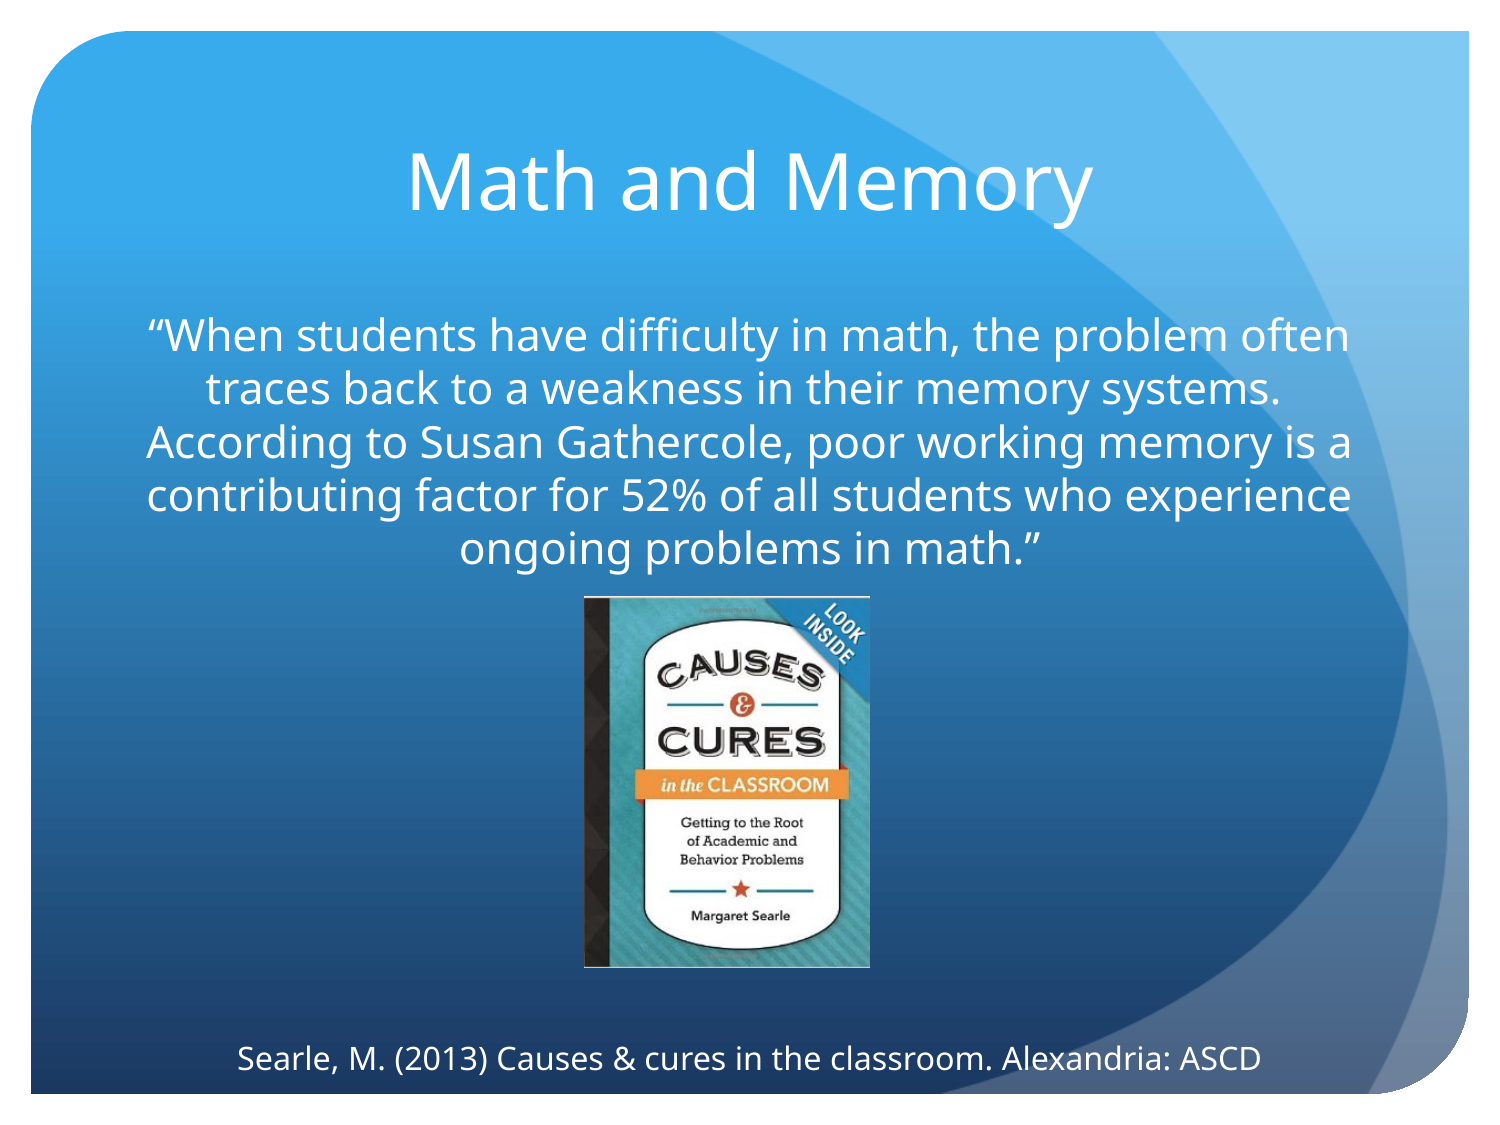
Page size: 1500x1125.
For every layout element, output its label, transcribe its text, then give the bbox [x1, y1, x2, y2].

list “When students have difficulty in math, the problem often traces back to a weakness in their memory systems. According to Susan Gathercole, poor working memory is a contributing factor for 52% of all students who experience ongoing problems in math.” Searle, M. (2013) Causes & cures in the classroom. Alexandria: ASCD [127, 299, 1372, 1089]
picture [24, 30, 1473, 1094]
title Math and Memory [127, 62, 1372, 234]
